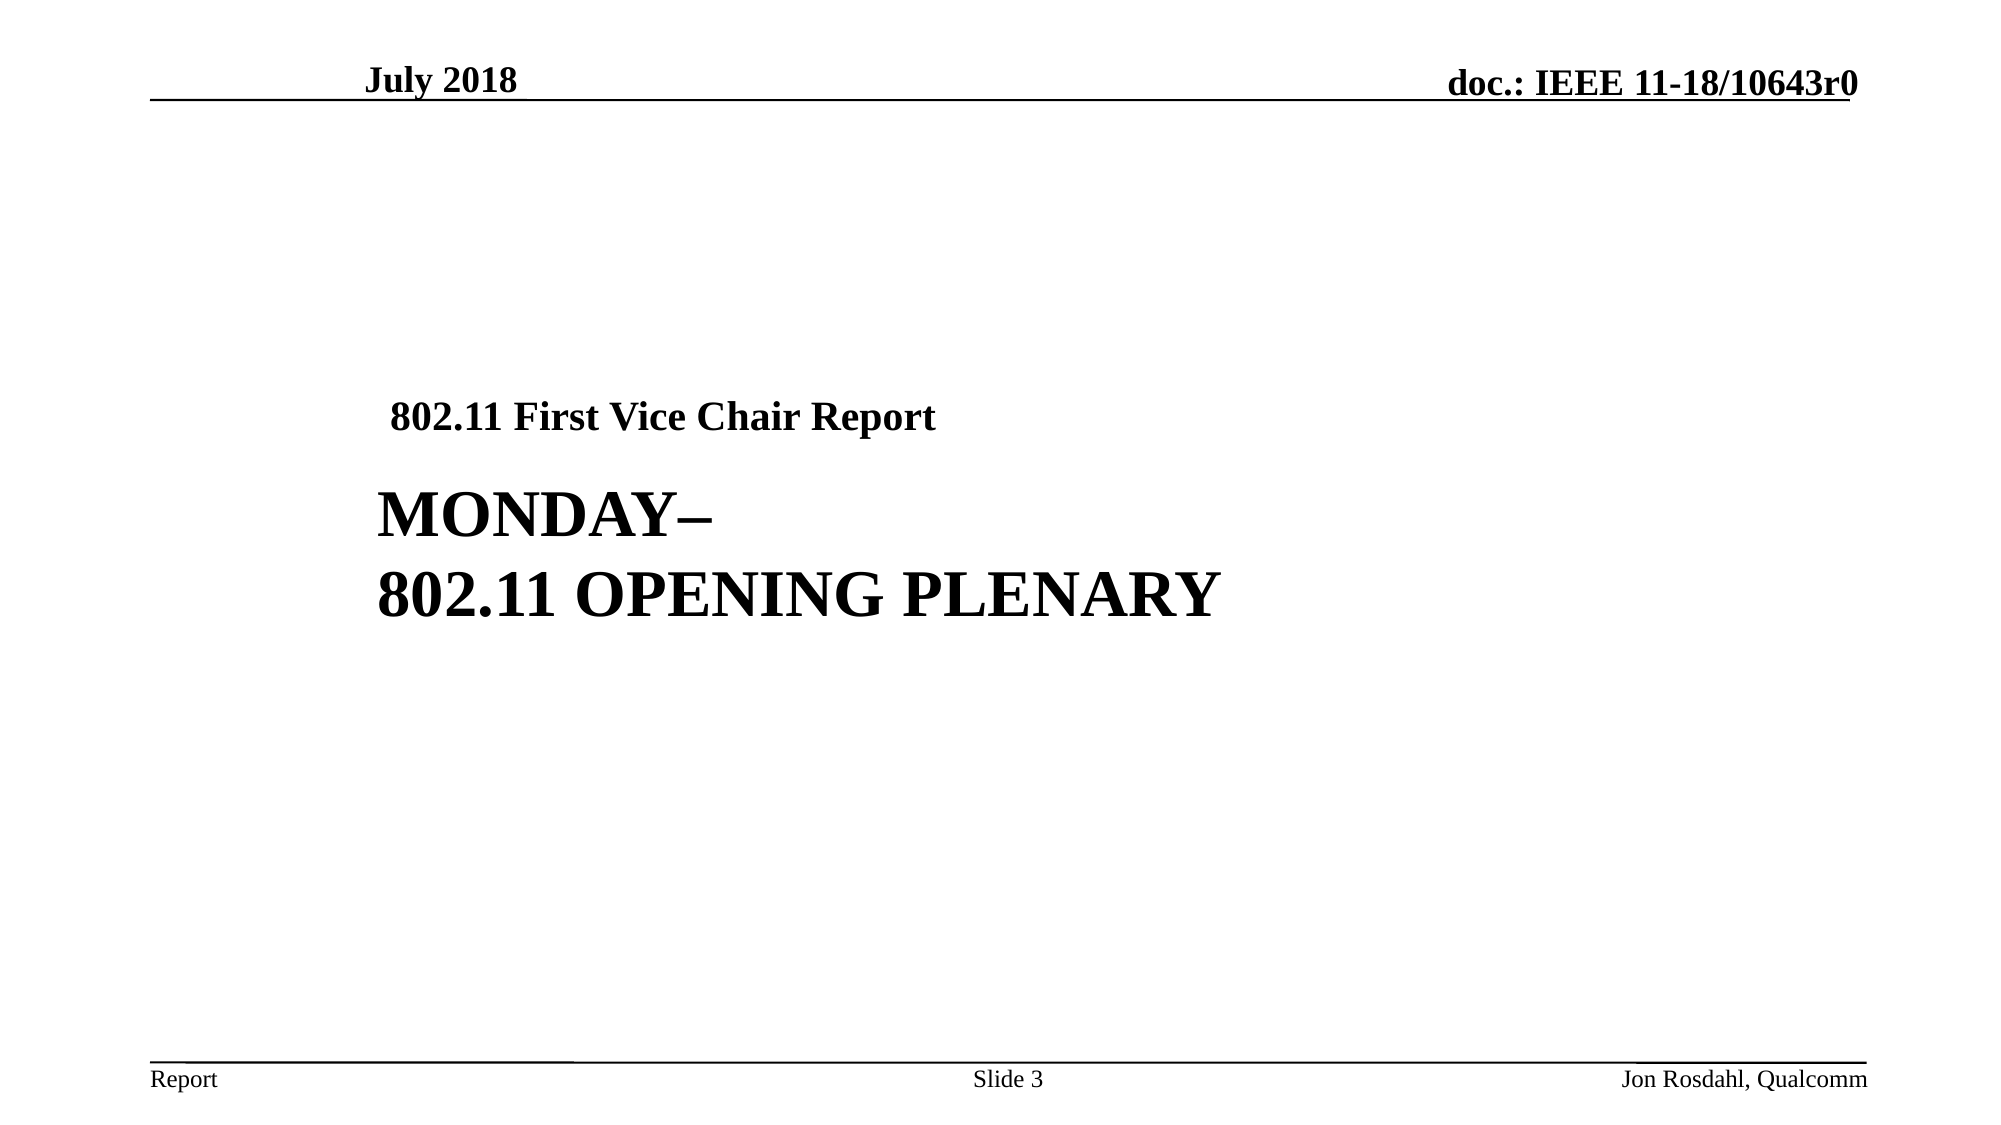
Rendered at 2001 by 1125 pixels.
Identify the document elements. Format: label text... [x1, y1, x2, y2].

title Monday– 802.11 Opening Plenary [362, 462, 1638, 687]
list 802.11 First Vice Chair Report [374, 199, 1651, 447]
slide_number Slide 3 [950, 1061, 1067, 1123]
footer Jon Rosdahl, Qualcomm [1171, 1061, 1869, 1093]
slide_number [364, 54, 676, 101]
